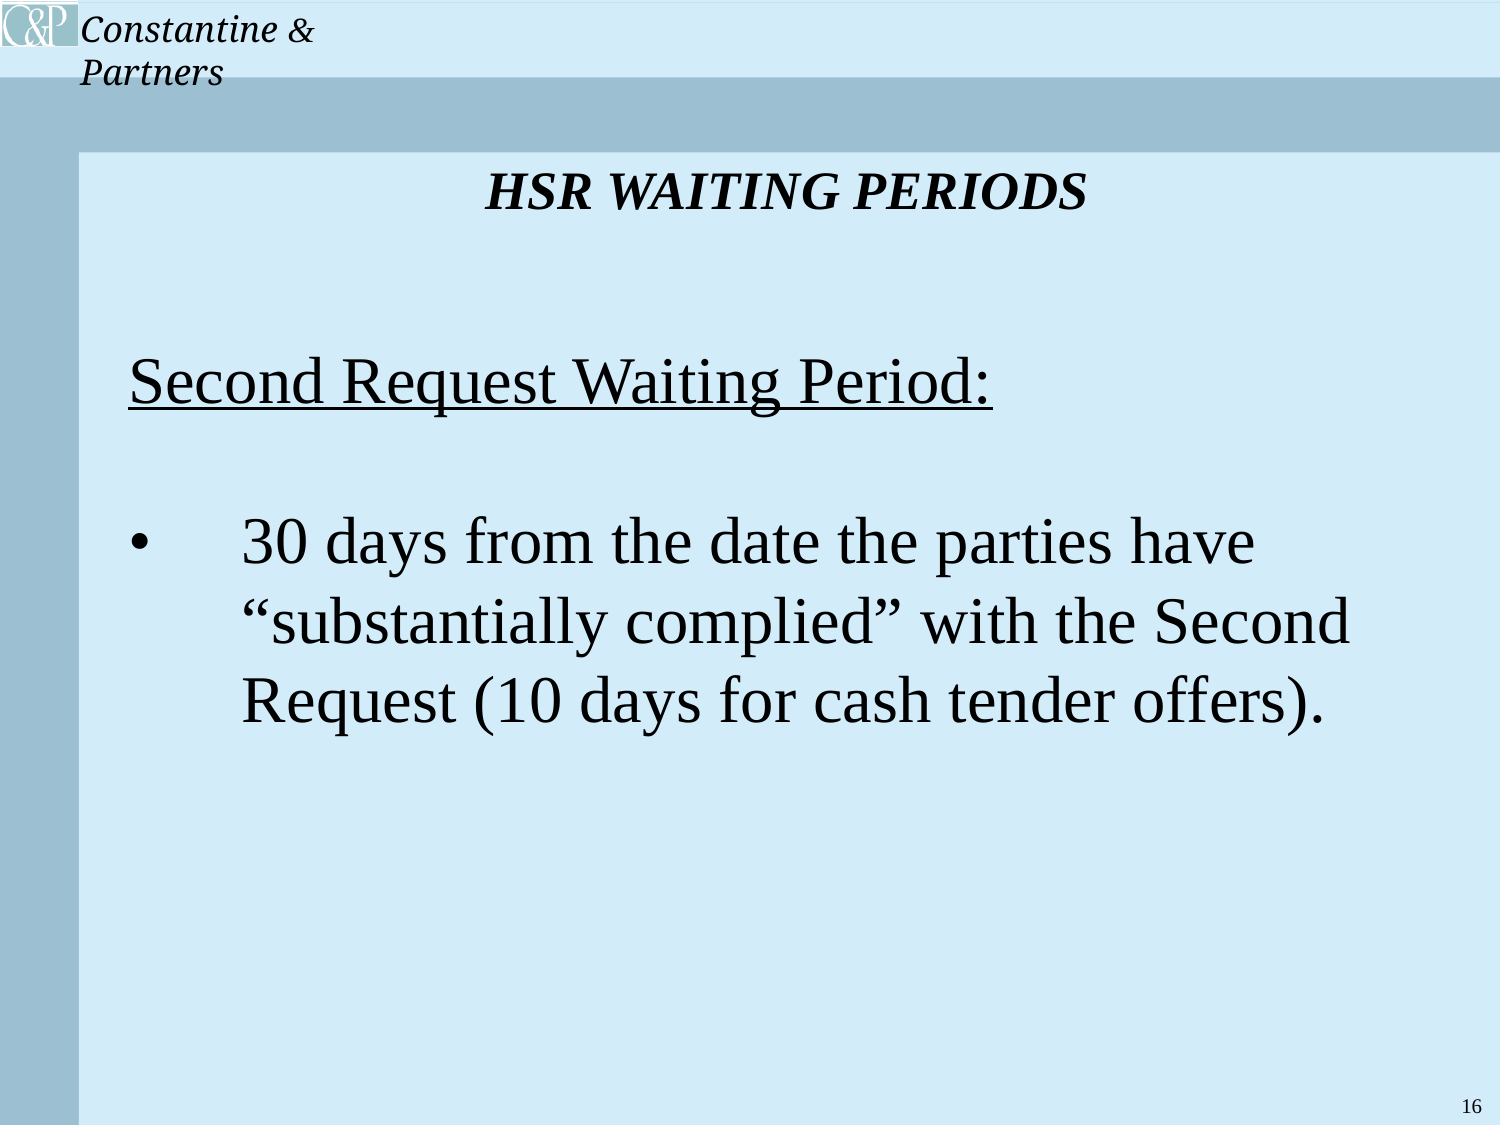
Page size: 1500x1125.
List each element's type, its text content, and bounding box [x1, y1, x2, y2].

text_box HSR WAITING PERIODS [74, 147, 1500, 228]
text_box Second Request Waiting Period: • 30 days from the date the parties have “substantially complied” with the Second Request (10 days for cash tender offers). [74, 329, 1500, 824]
